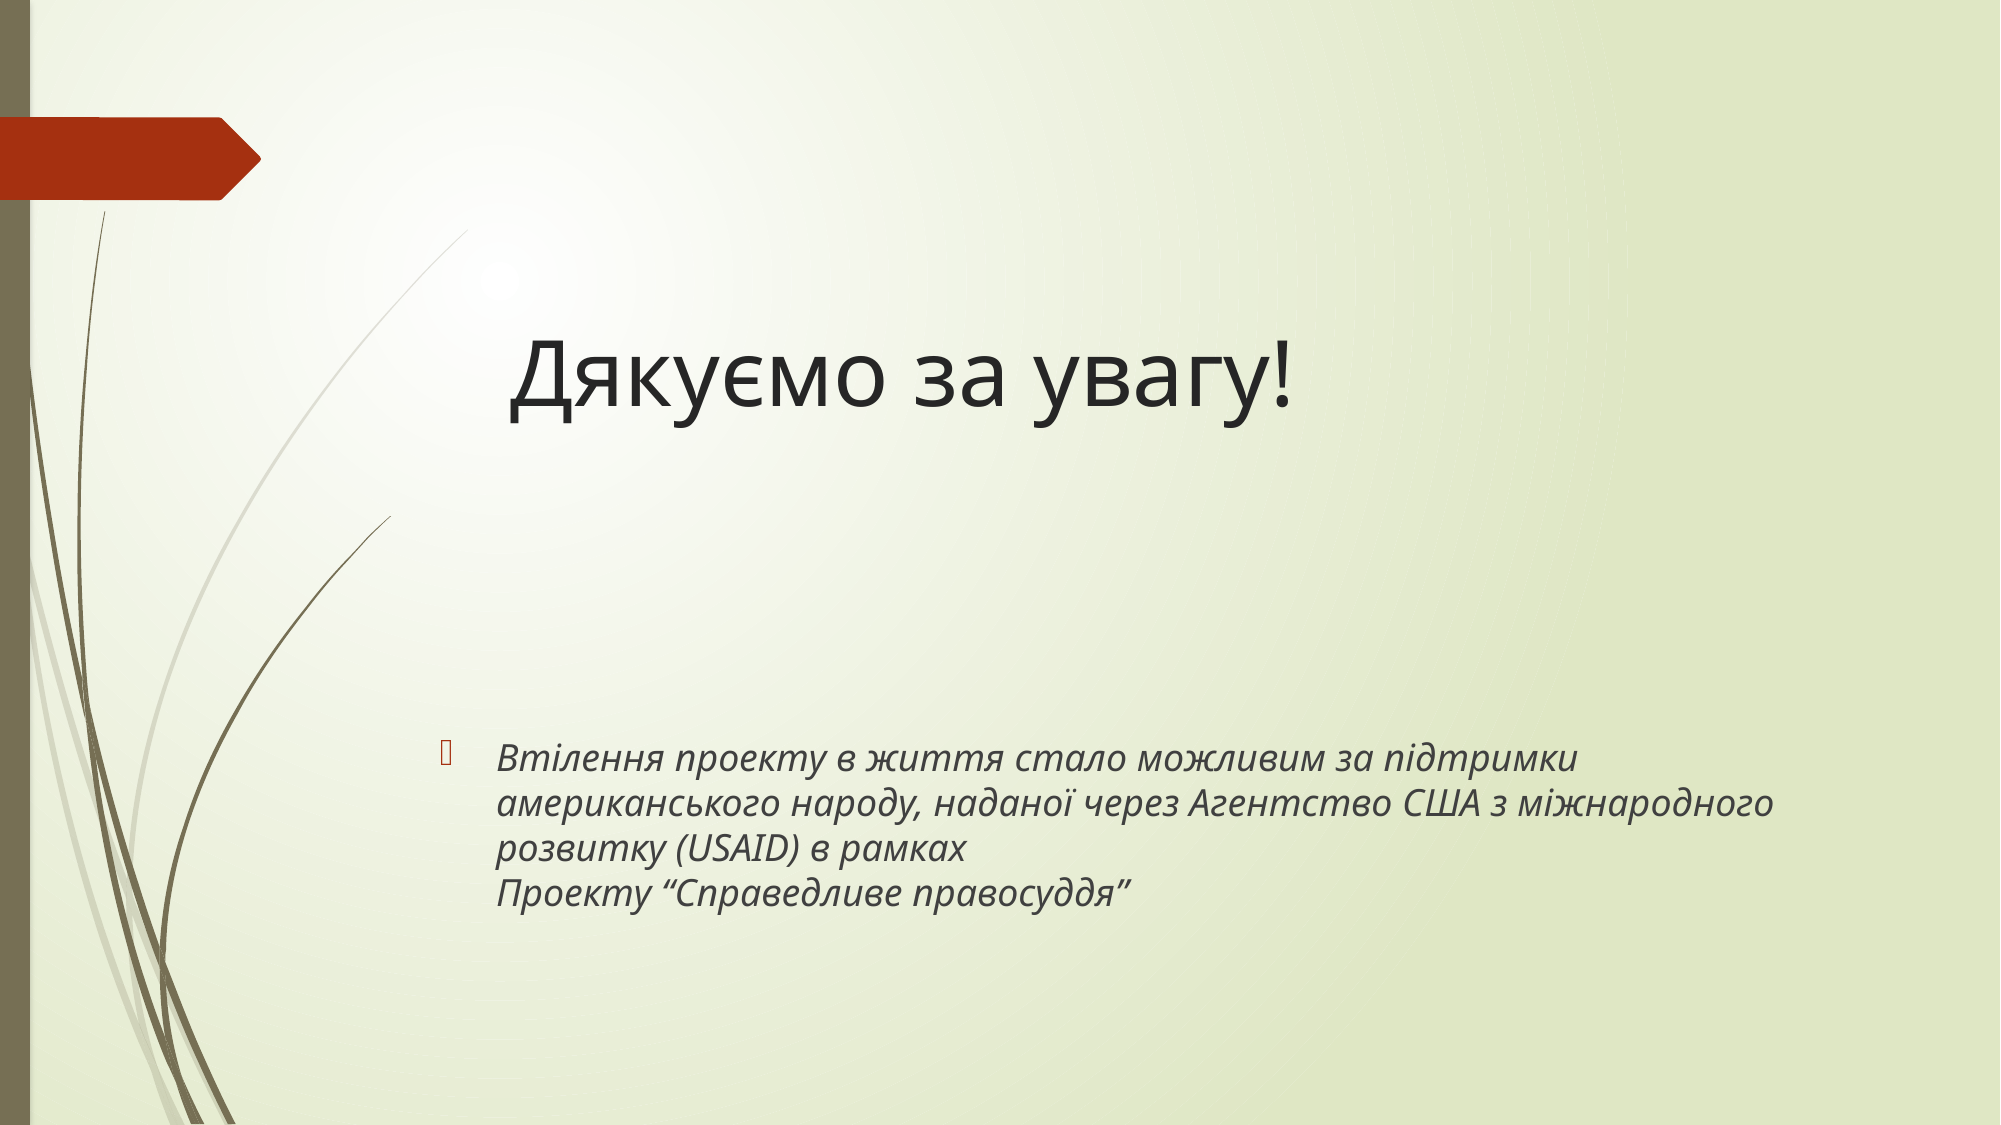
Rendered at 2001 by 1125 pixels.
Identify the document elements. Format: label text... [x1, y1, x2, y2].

title Дякуємо за увагу! [495, 307, 1458, 518]
list Втілення проекту в життя стало можливим за підтримки американського народу, наданої через Агентство США з міжнародного розвитку (USAID) в рамках Проекту “Справедливе правосуддя” [424, 726, 1888, 998]
